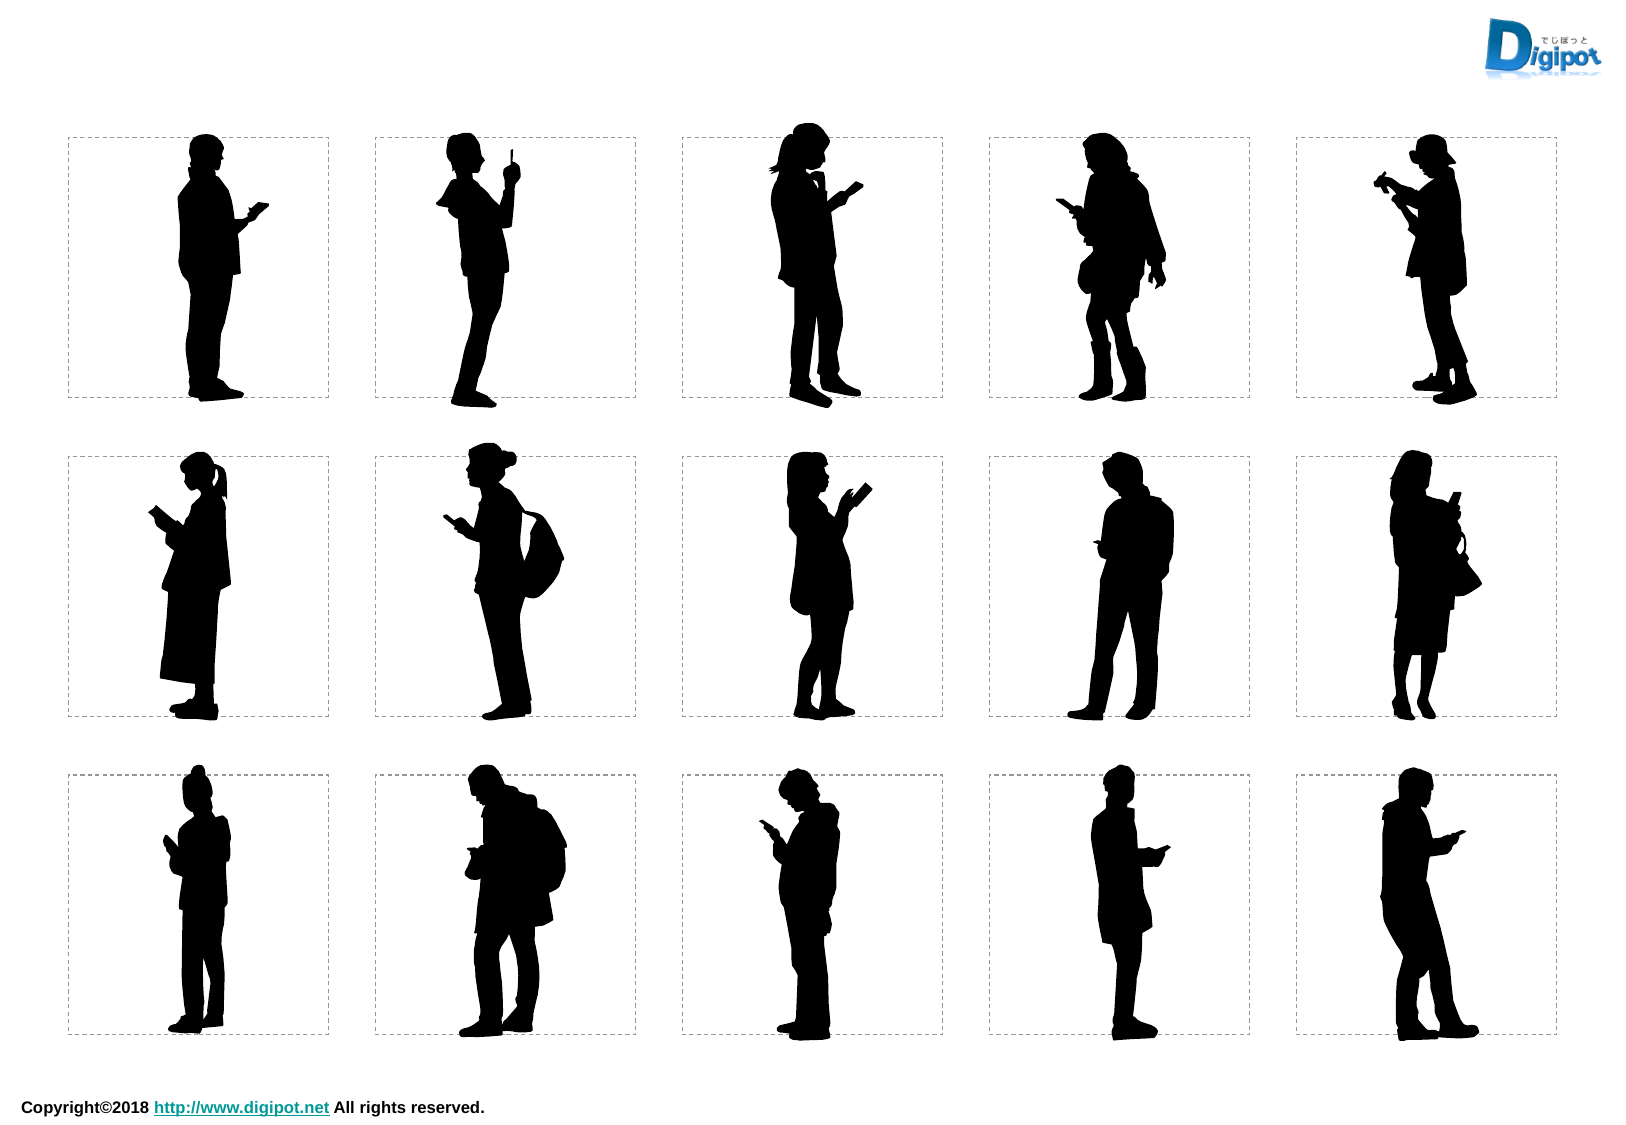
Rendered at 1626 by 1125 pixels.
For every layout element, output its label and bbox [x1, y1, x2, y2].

text_box [758, 768, 841, 1041]
text_box [147, 451, 231, 721]
text_box [1067, 451, 1174, 721]
picture [1485, 18, 1602, 82]
text_box [1055, 132, 1166, 402]
text_box [1380, 767, 1480, 1041]
text_box [443, 442, 565, 721]
text_box [436, 132, 521, 408]
text_box [768, 123, 864, 408]
text_box [1373, 134, 1477, 405]
text_box [1389, 450, 1482, 721]
text_box [177, 134, 269, 402]
text_box [1090, 764, 1172, 1041]
text_box [459, 764, 567, 1038]
text_box [786, 451, 873, 721]
text_box [163, 764, 231, 1034]
